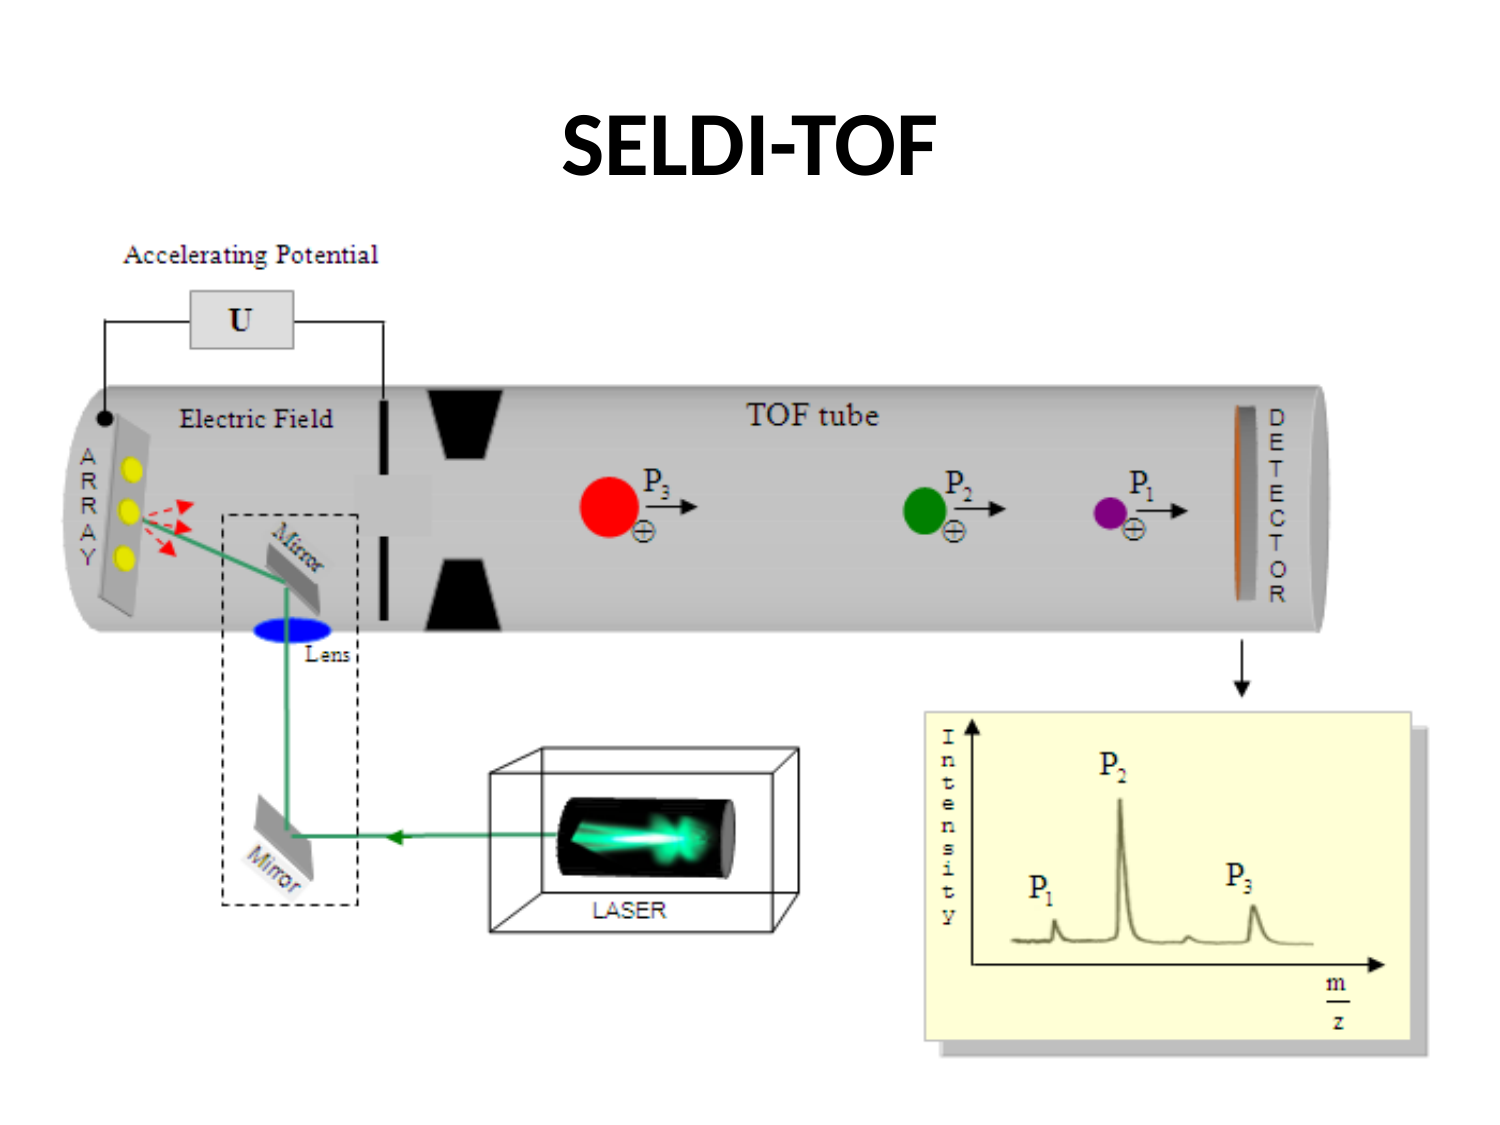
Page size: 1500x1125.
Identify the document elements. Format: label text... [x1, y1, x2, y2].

title SELDI-TOF [75, 45, 1425, 230]
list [52, 231, 1448, 1073]
